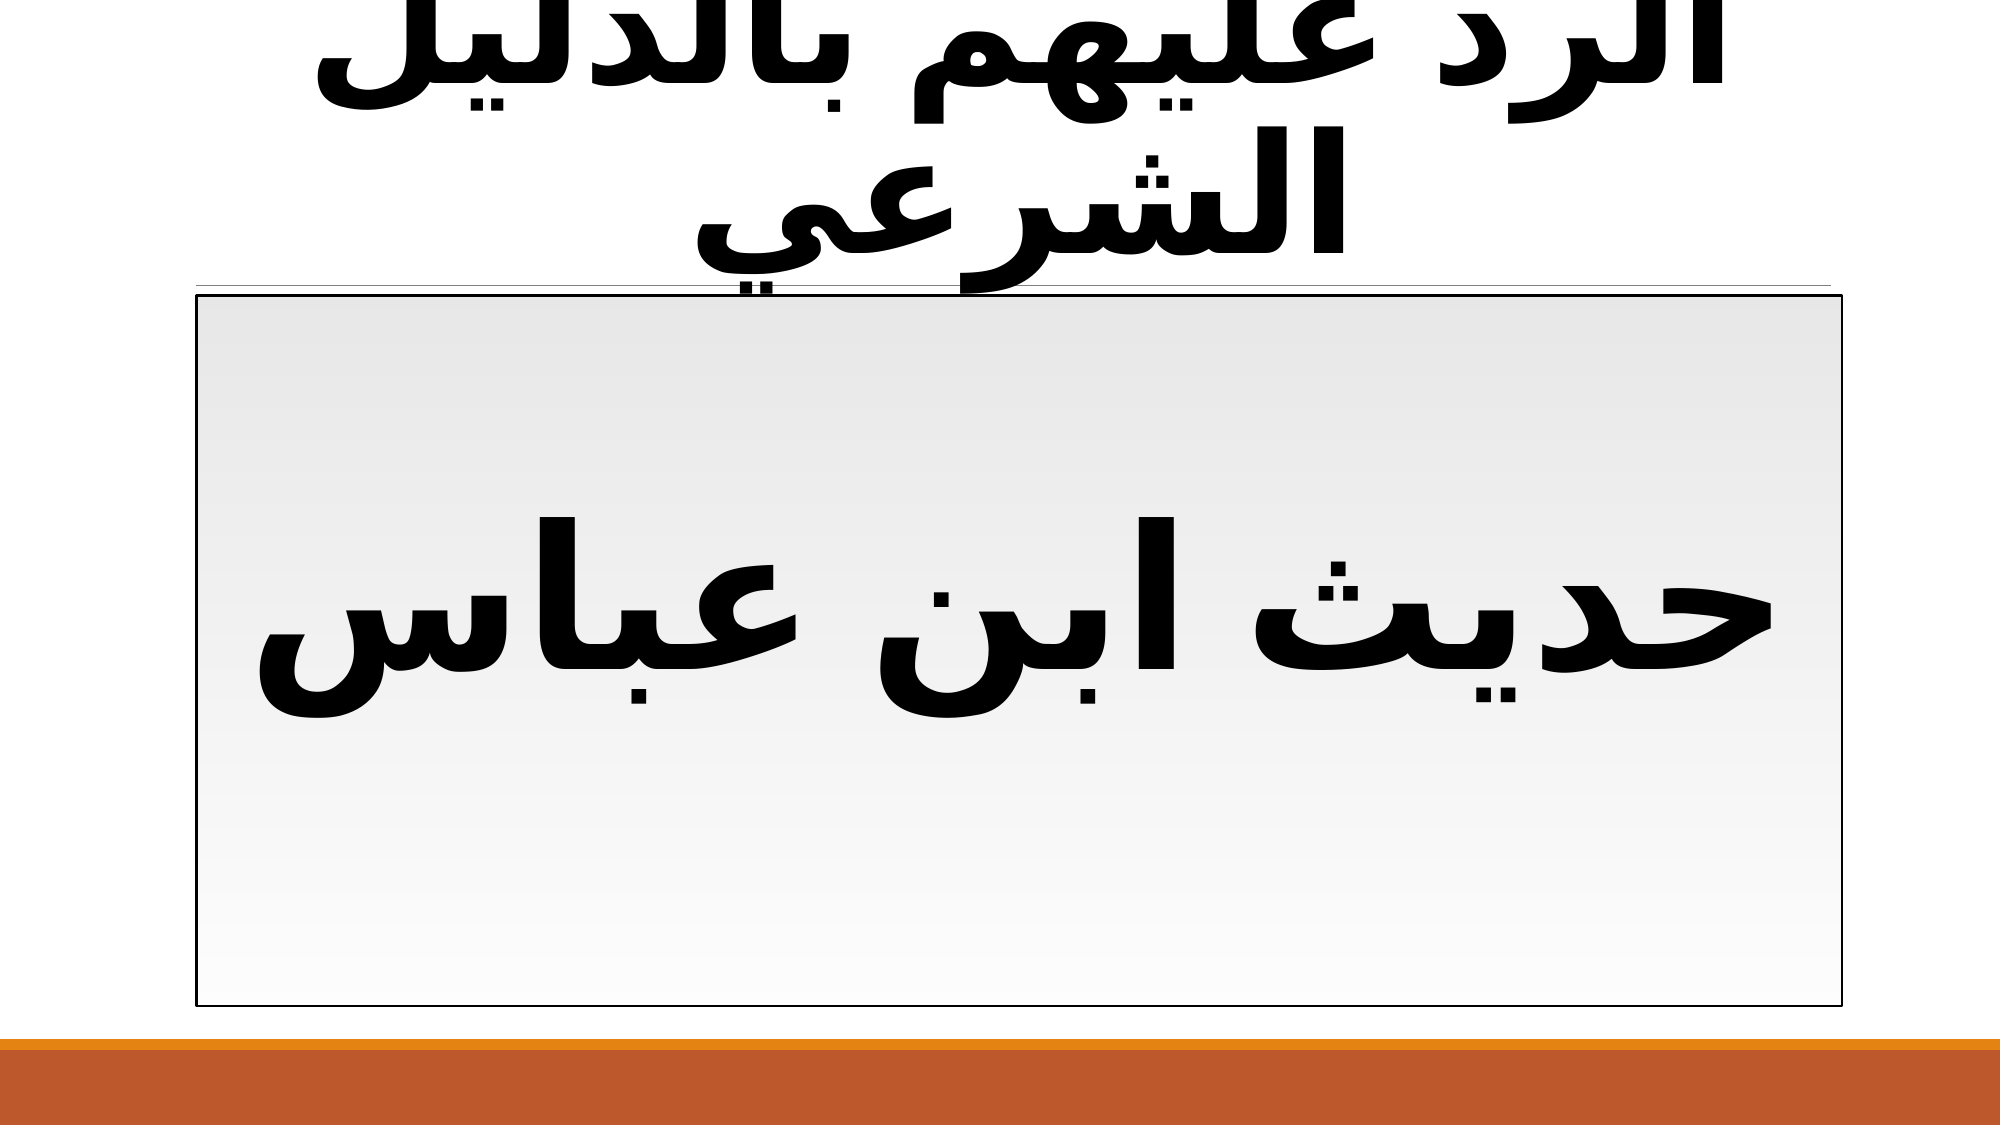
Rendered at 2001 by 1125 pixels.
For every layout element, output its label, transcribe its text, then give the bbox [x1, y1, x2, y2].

list حديث ابن عباس [195, 294, 1843, 1007]
title الرد عليهم بالدليل الشرعي [232, 44, 1813, 294]
